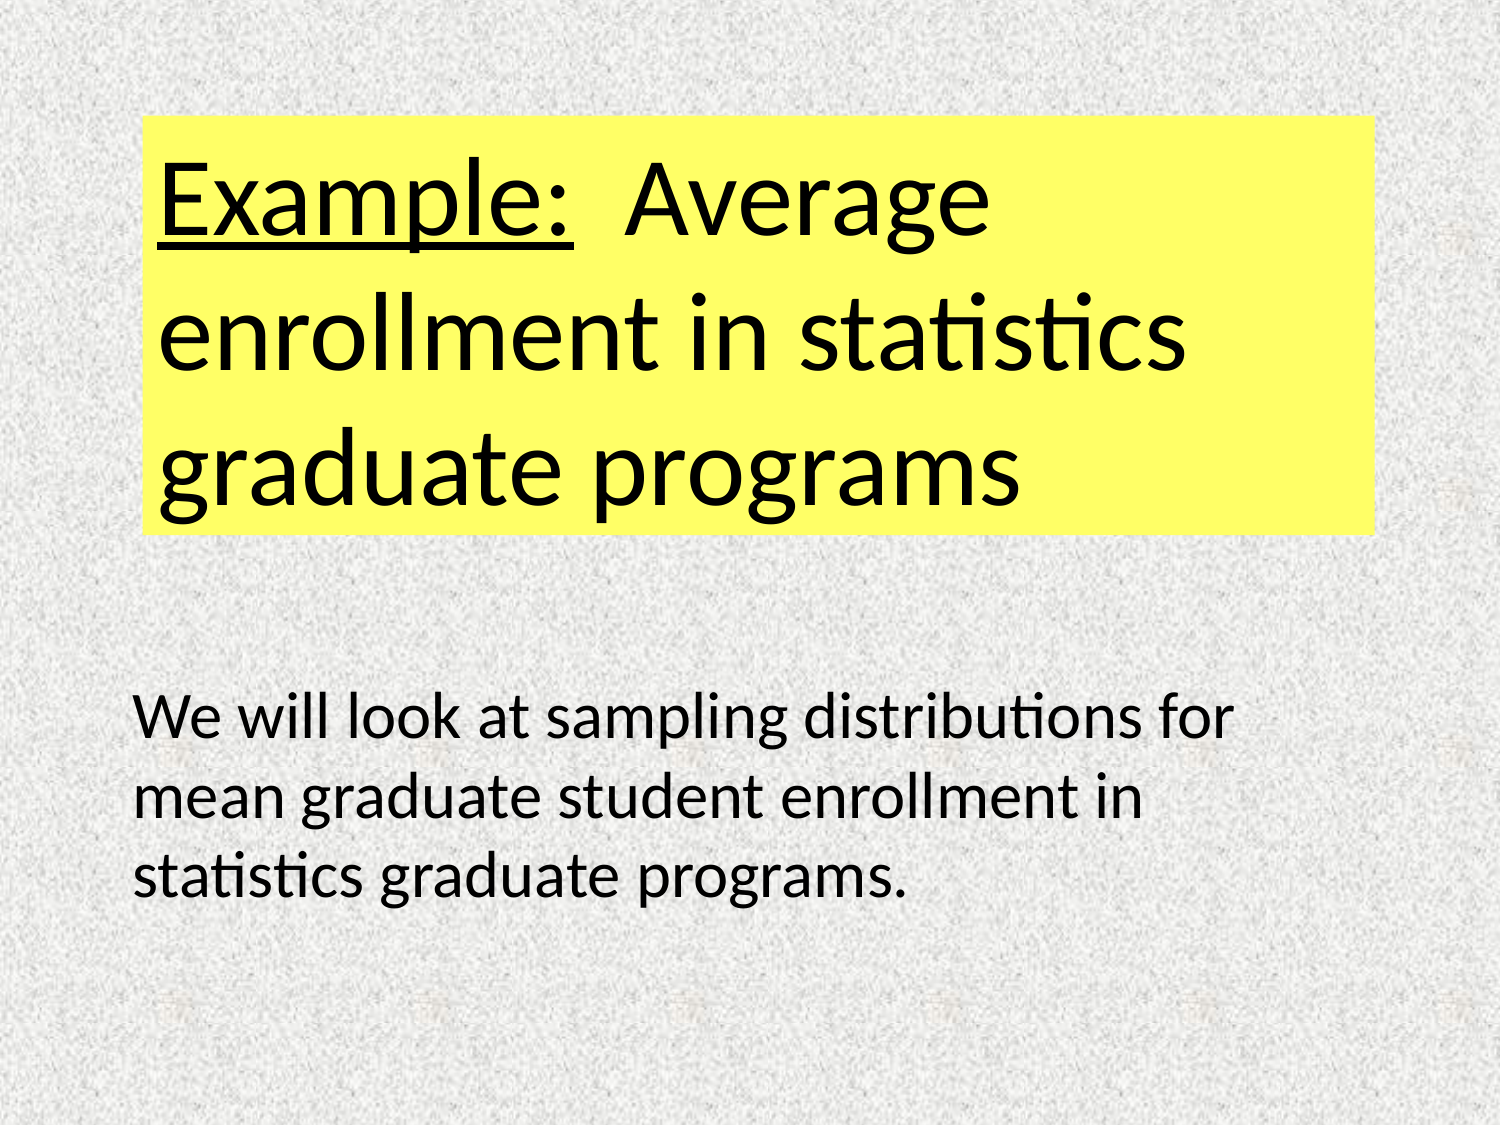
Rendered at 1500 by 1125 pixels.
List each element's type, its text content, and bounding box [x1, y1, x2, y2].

picture [0, 0, 1500, 1125]
text_box We will look at sampling distributions for mean graduate student enrollment in statistics graduate programs. [117, 664, 1347, 919]
text_box Example: Average enrollment in statistics graduate programs [142, 115, 1375, 536]
